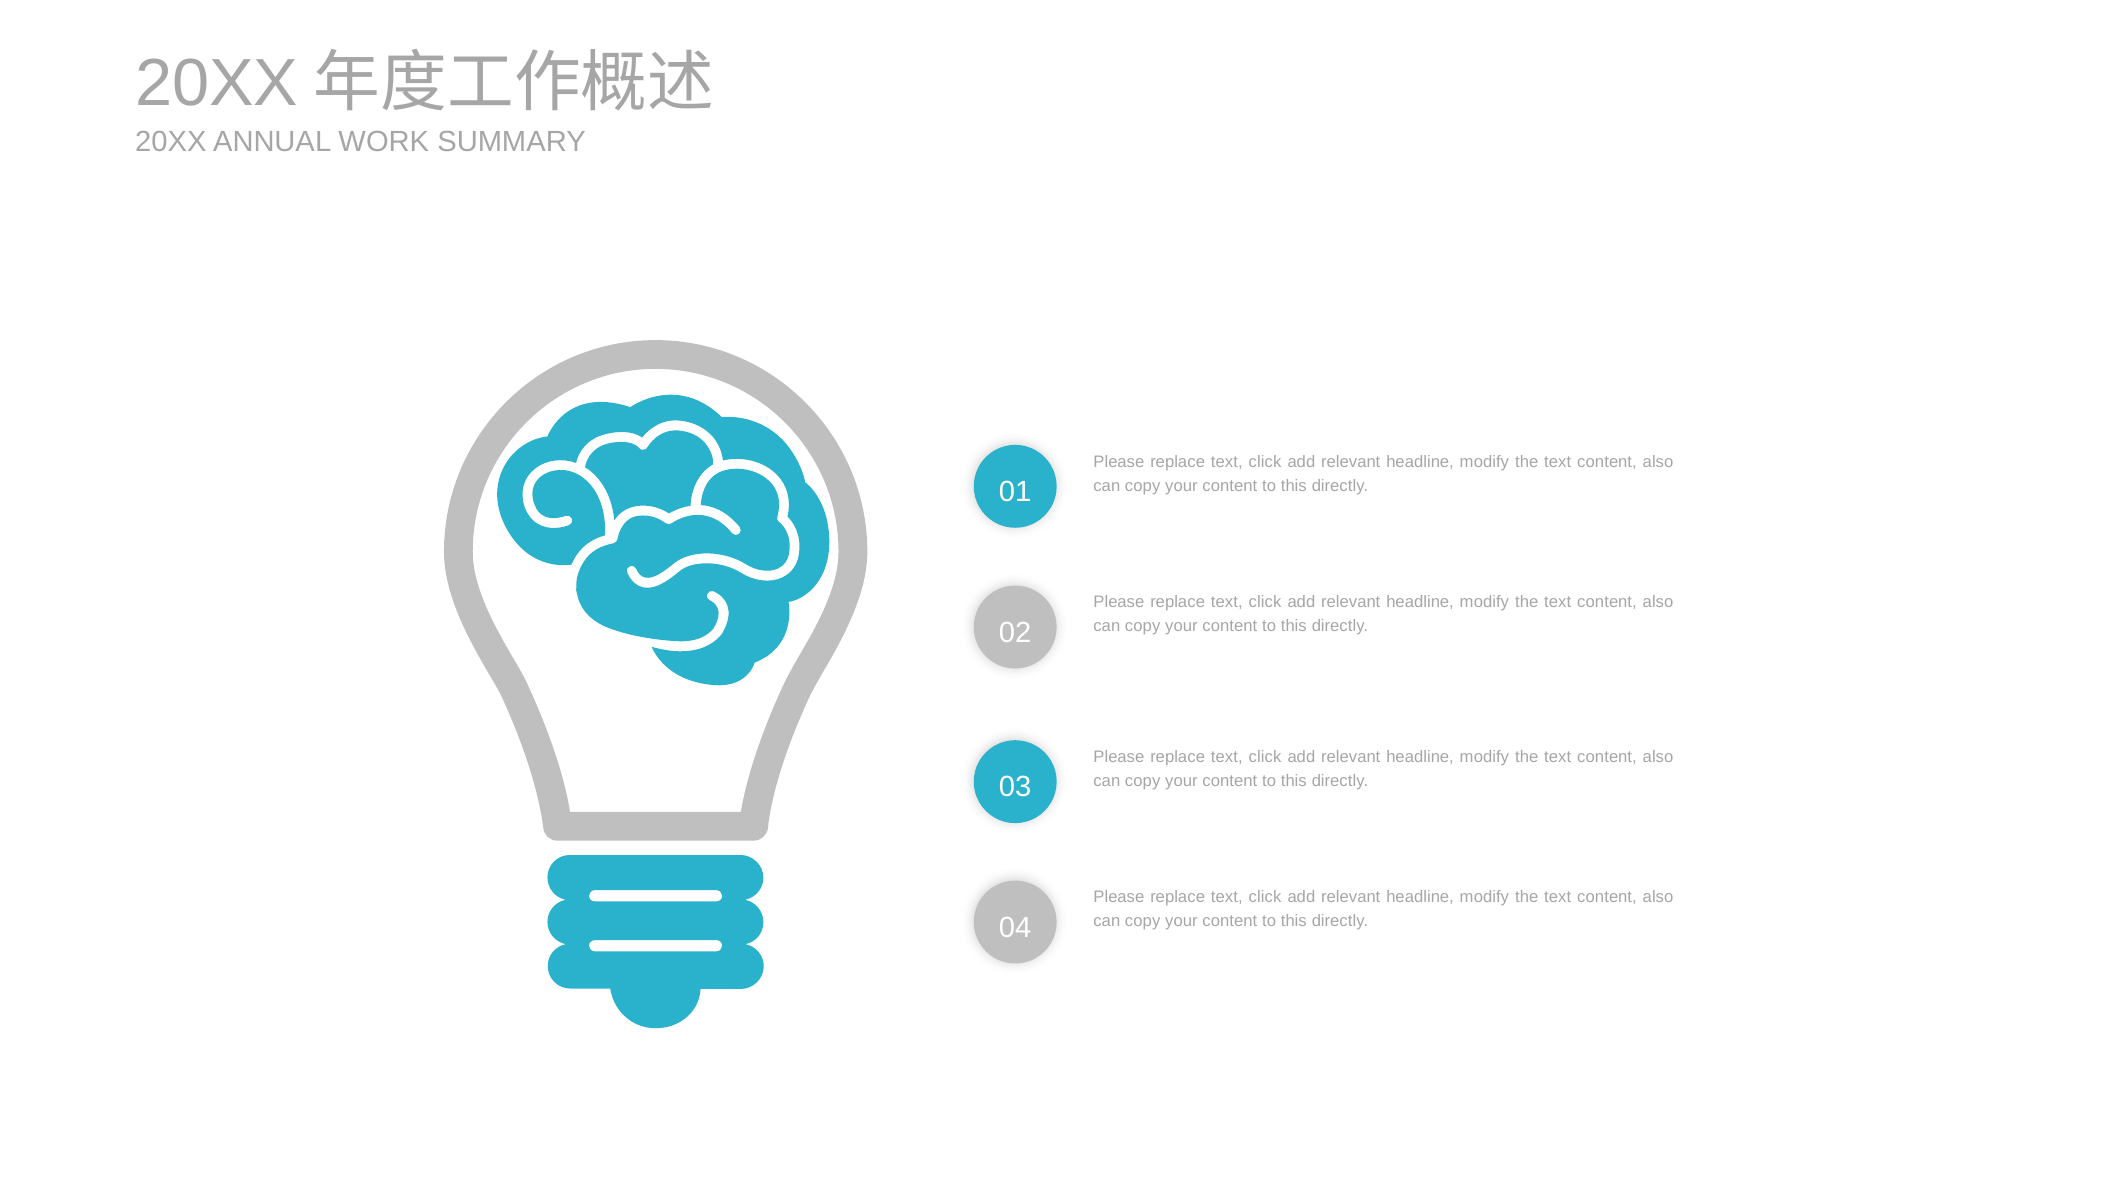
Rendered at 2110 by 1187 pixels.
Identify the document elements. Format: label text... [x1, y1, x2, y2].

text_box Please replace text, click add relevant headline, modify the text content, also can copy your content to this directly. [1093, 587, 1675, 636]
text_box [443, 433, 480, 659]
text_box [547, 855, 764, 1029]
text_box 04 [972, 879, 1058, 965]
text_box [542, 340, 769, 373]
text_box 20XX ANNUAL WORK SUMMARY [135, 122, 596, 158]
text_box [831, 433, 868, 659]
text_box Please replace text, click add relevant headline, modify the text content, also can copy your content to this directly. [1093, 741, 1675, 790]
text_box [496, 687, 815, 841]
text_box Please replace text, click add relevant headline, modify the text content, also can copy your content to this directly. [1093, 882, 1675, 931]
text_box 03 [972, 739, 1058, 825]
text_box Please replace text, click add relevant headline, modify the text content, also can copy your content to this directly. [1093, 446, 1675, 495]
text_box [480, 373, 831, 687]
text_box 02 [972, 584, 1058, 670]
text_box 20XX年度工作概述 [135, 38, 783, 119]
text_box 01 [972, 443, 1058, 529]
